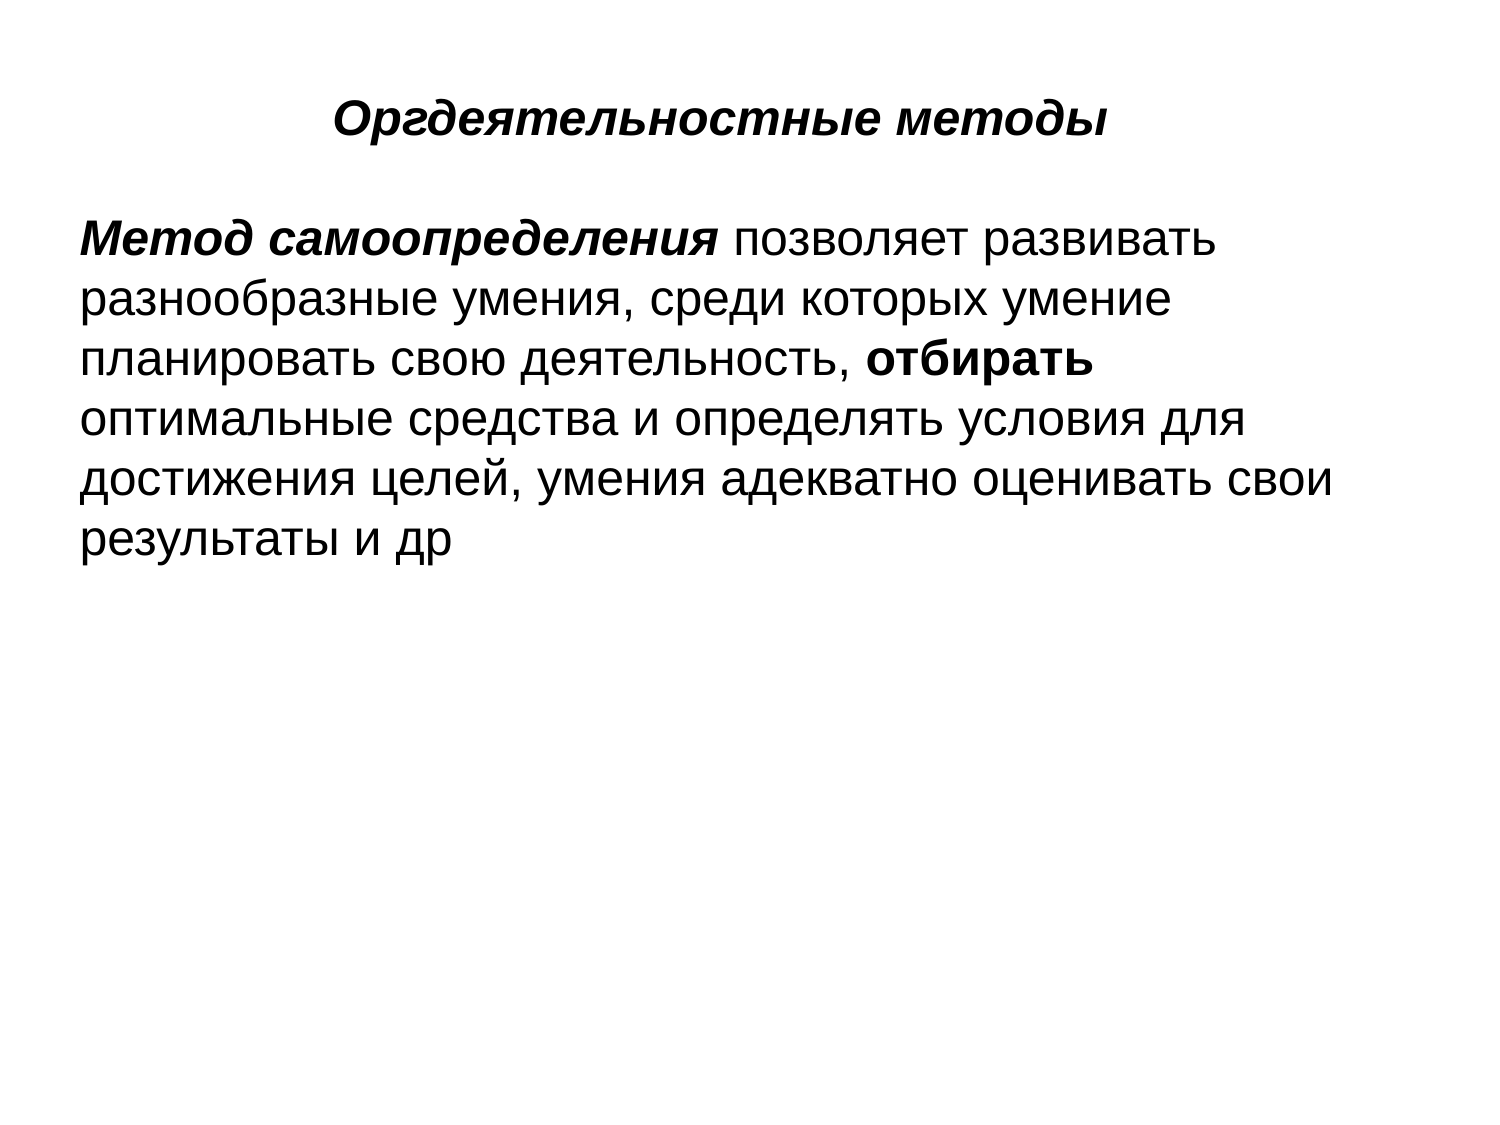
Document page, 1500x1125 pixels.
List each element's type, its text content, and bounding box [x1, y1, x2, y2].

text_box Оргдеятельностные методы Метод самоопределения позволяет развивать разнообразные умения, среди которых умение планировать свою деятельность, отбирать оптимальные средства и определять условия для достижения целей, умения адекватно оценивать свои результаты и др [64, 78, 1376, 573]
